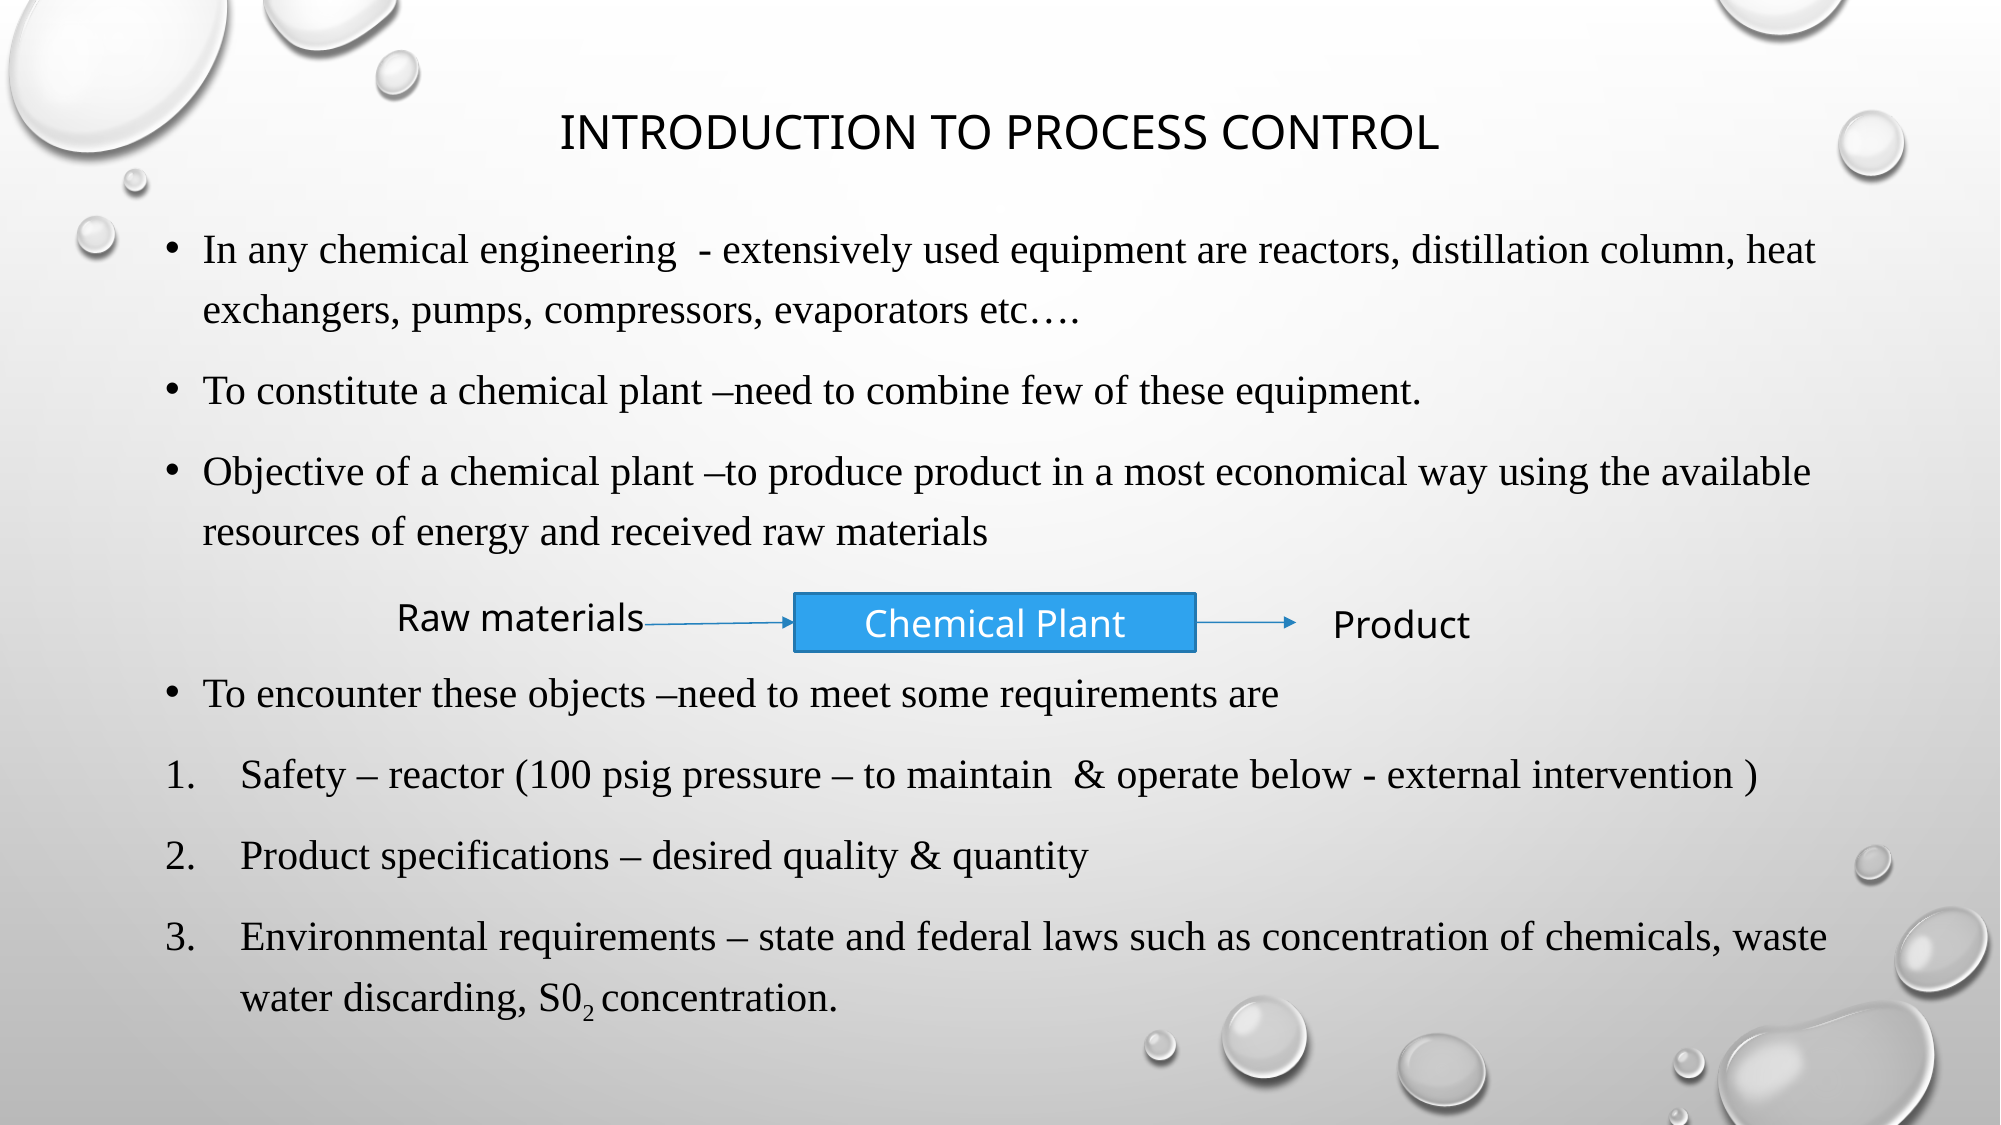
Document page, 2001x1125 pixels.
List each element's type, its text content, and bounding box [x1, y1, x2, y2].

title Introduction to Process Control [149, 101, 1851, 168]
text_box Product [1317, 593, 1486, 653]
text_box Chemical Plant [793, 592, 1197, 653]
text_box Raw materials [381, 586, 660, 647]
list In any chemical engineering - extensively used equipment are reactors, distillation column, heat exchangers, pumps, compressors, evaporators etc…. To constitute a chemical plant –need to combine few of these equipment. Objective of a chemical plant –to produce product in a most economical way using the available resources of energy and received raw materials To encounter these objects –need to meet some requirements are Safety – reactor (100 psig pressure – to maintain & operate below - external intervention ) Product specifications – desired quality & quantity Environmental requirements – state and federal laws such as concentration of chemicals, waste water discarding, S02 concentration. [150, 204, 1851, 1125]
picture [0, 0, 2000, 1125]
